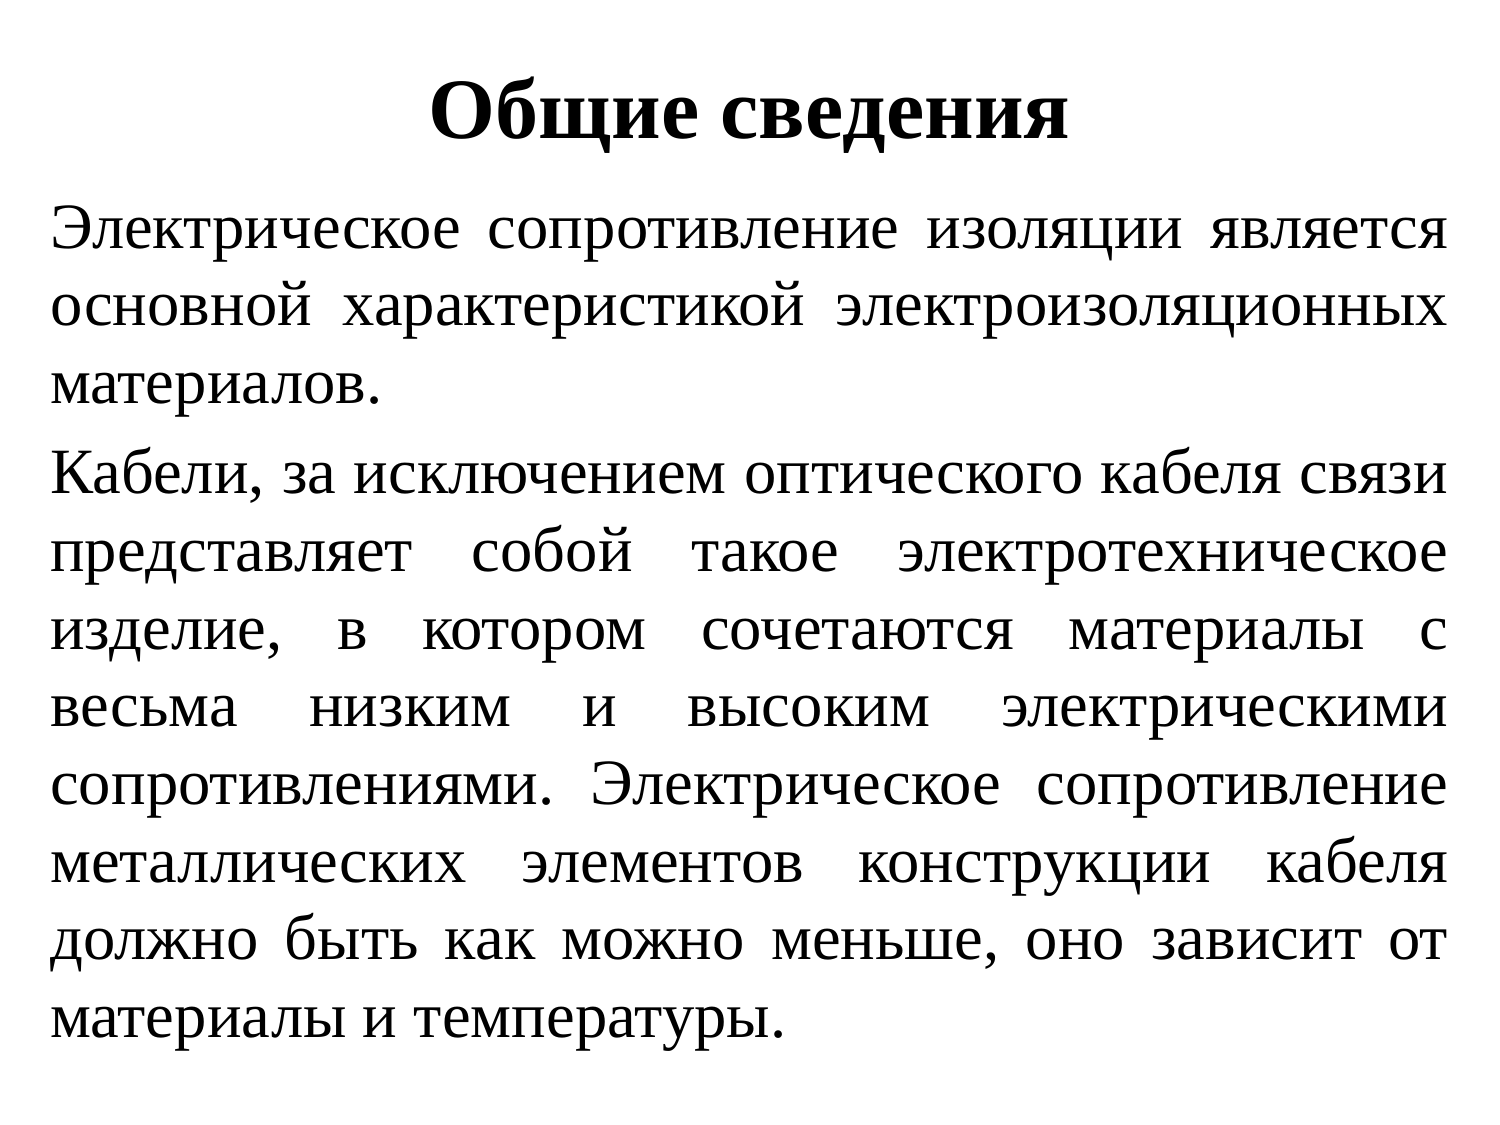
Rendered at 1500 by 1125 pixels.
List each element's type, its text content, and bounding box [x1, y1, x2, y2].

title Общие сведения [75, 45, 1425, 164]
list Электрическое сопротивление изоляции является основной характеристикой электроизоляционных материалов. Кабели, за исключением оптического кабеля связи представляет собой такое электротехническое изделие, в котором сочетаются материалы с весьма низким и высоким электрическими сопротивлениями. Электрическое сопротивление металлических элементов конструкции кабеля должно быть как можно меньше, оно зависит от материалы и температуры. [35, 175, 1465, 1079]
